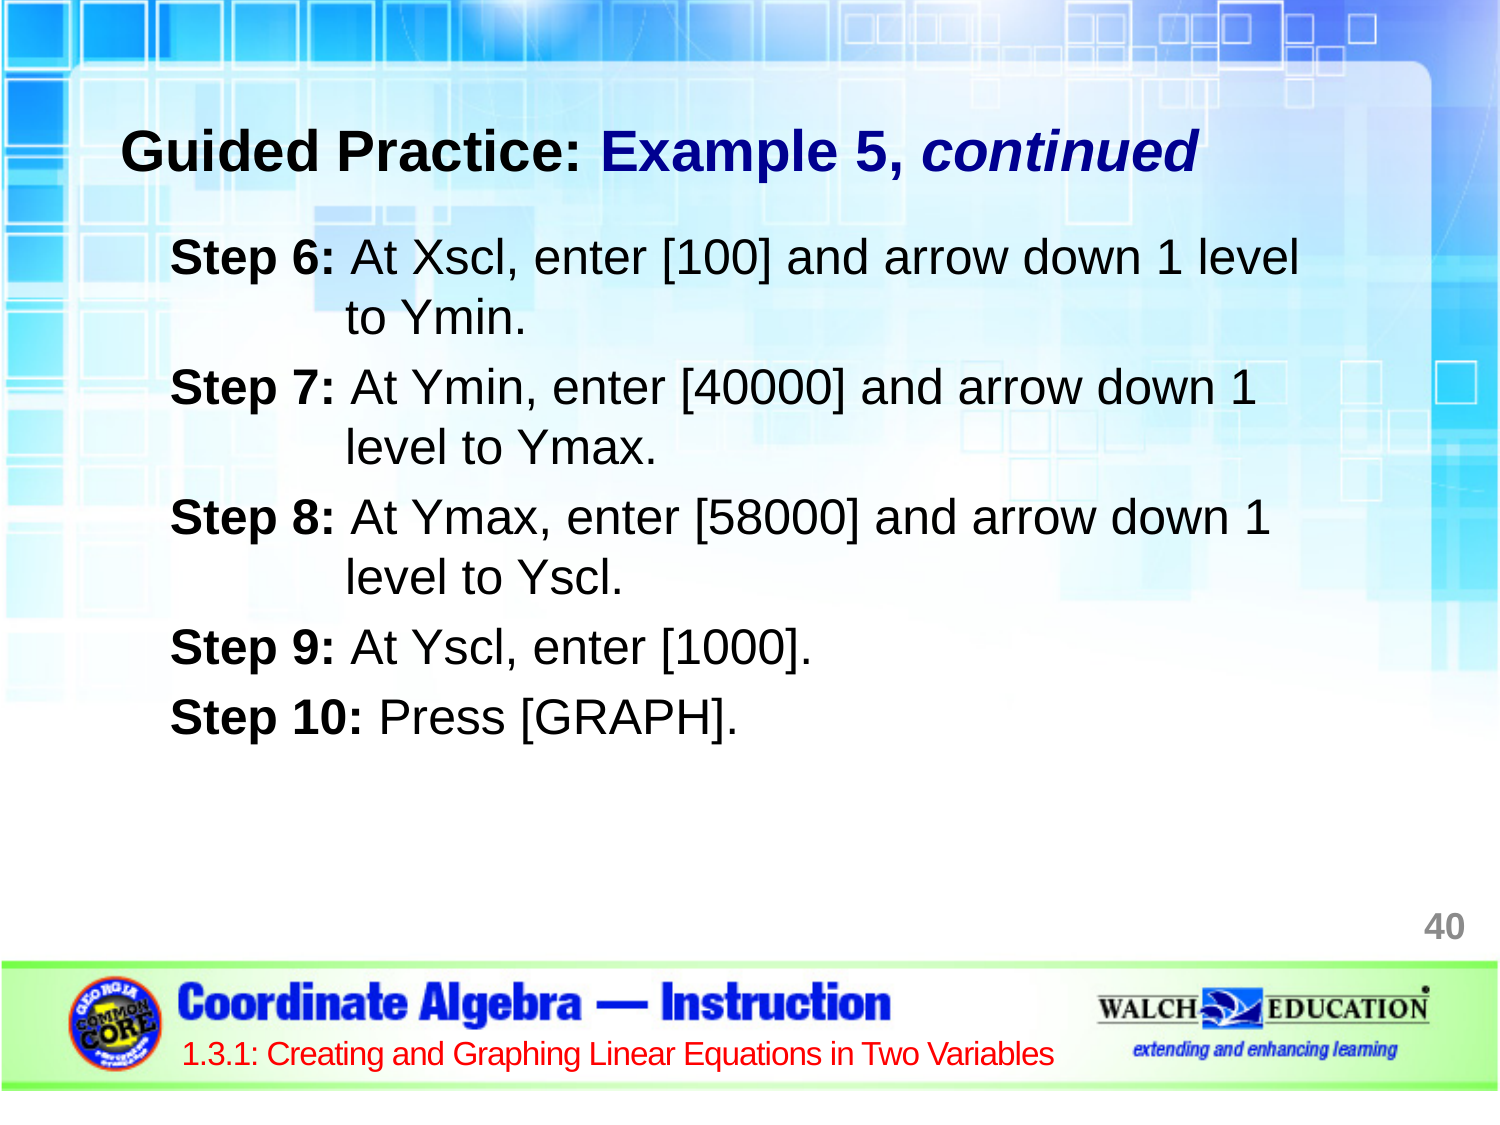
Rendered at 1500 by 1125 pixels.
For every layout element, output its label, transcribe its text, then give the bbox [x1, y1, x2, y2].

subtitle Guided Practice: Example 5, continued Step 6: At Xscl, enter [100] and arrow down 1 level to Ymin. Step 7: At Ymin, enter [40000] and arrow down 1 level to Ymax. Step 8: At Ymax, enter [58000] and arrow down 1 level to Yscl. Step 9: At Yscl, enter [1000]. Step 10: Press [GRAPH]. [105, 105, 1348, 925]
list 1.3.1: Creating and Graphing Linear Equations in Two Variables [166, 1024, 1186, 1074]
slide_number 40 [1361, 901, 1481, 949]
picture [1, 0, 1500, 1091]
